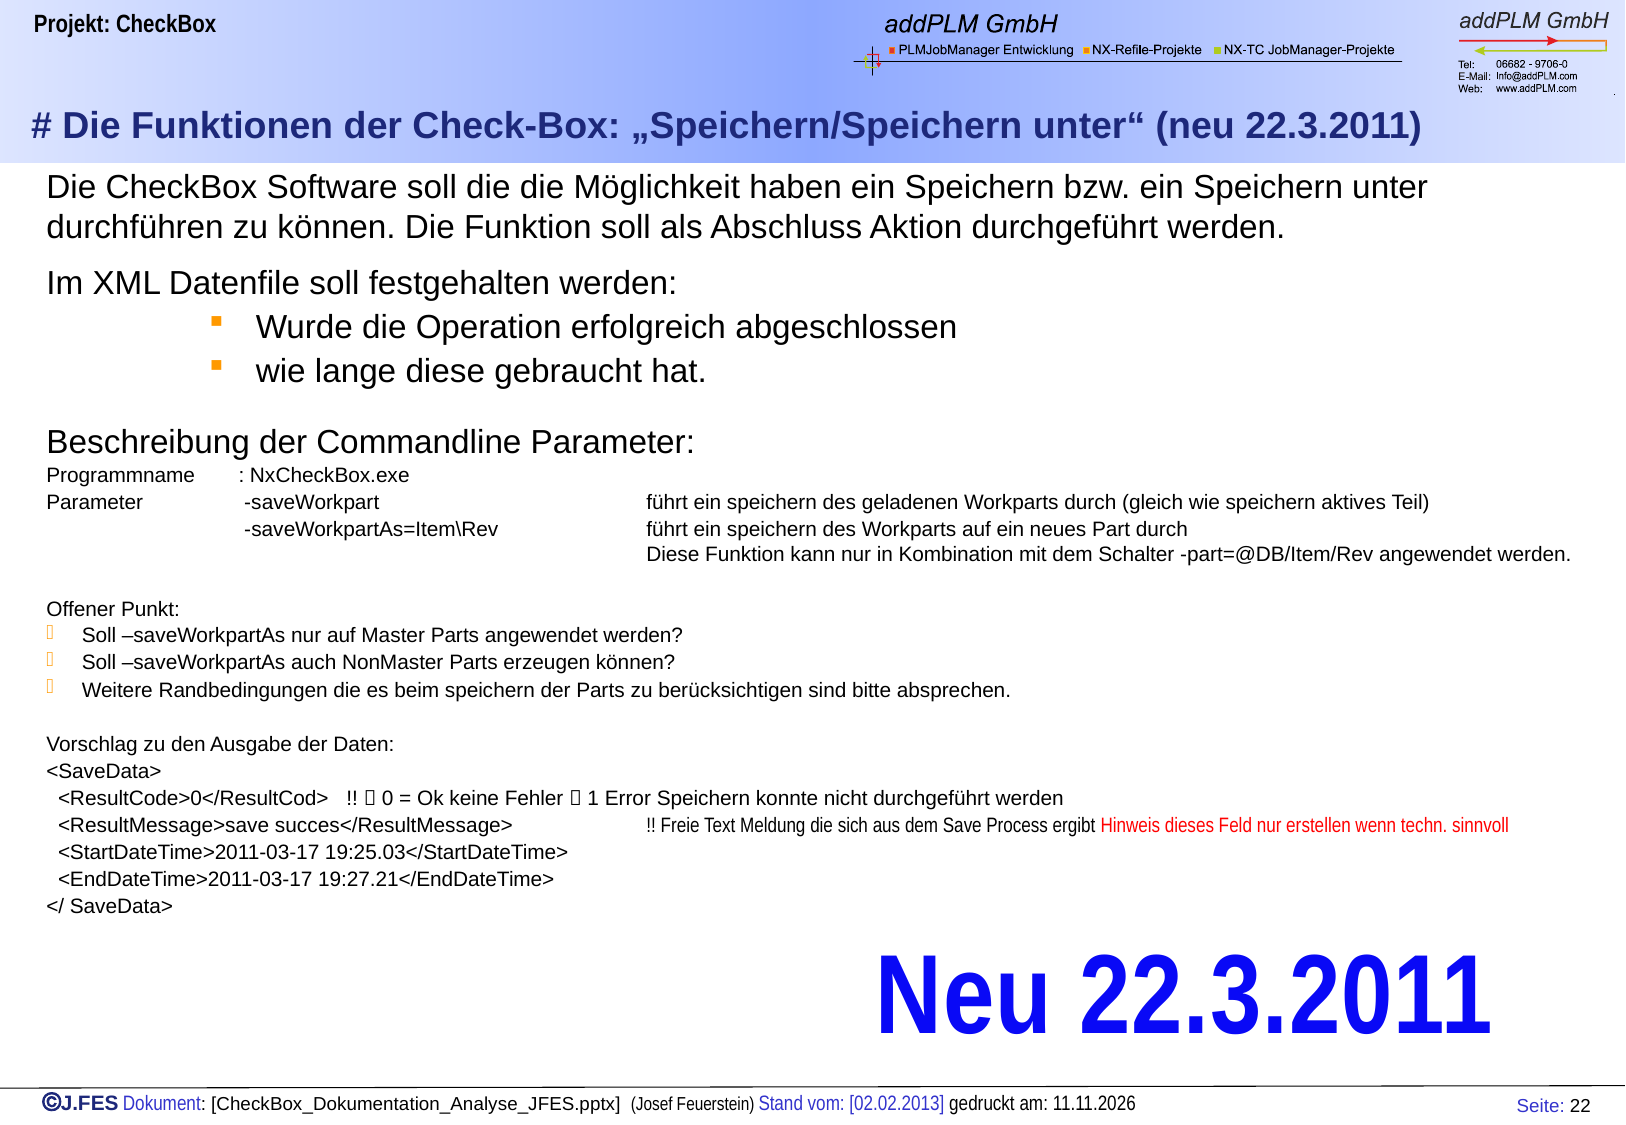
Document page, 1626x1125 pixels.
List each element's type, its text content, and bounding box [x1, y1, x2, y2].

title # Die Funktionen der Check-Box: „Speichern/Speichern unter“ (neu 22.3.2011) [30, 73, 1600, 148]
text_box Die CheckBox Software soll die die Möglichkeit haben ein Speichern bzw. ein Speichern unter durchführen zu können. Die Funktion soll als Abschluss Aktion durchgeführt werden. Im XML Datenfile soll festgehalten werden: Wurde die Operation erfolgreich abgeschlossen wie lange diese gebraucht hat. Beschreibung der Commandline Parameter: Programmname : NxCheckBox.exe Parameter -saveWorkpart führt ein speichern des geladenen Workparts durch (gleich wie speichern aktives Teil) -saveWorkpartAs=Item\Rev führt ein speichern des Workparts auf ein neues Part durch Diese Funktion kann nur in Kombination mit dem Schalter -part=@DB/Item/Rev angewendet werden. Offener Punkt: Soll –saveWorkpartAs nur auf Master Parts angewendet werden? Soll –saveWorkpartAs auch NonMaster Parts erzeugen können? Weitere Randbedingungen die es beim speichern der Parts zu berücksichtigen sind bitte absprechen. Vorschlag zu den Ausgabe der Daten: <SaveData> <ResultCode>0</ResultCod> !!  0 = Ok keine Fehler  1 Error Speichern konnte nicht durchgeführt werden <ResultMessage>save succes</ResultMessage> !! Freie Text Meldung die sich aus dem Save Process ergibt Hinweis dieses Feld nur erstellen wenn techn. sinnvoll <StartDateTime>2011-03-17 19:25.03</StartDateTime> <EndDateTime>2011-03-17 19:27.21</EndDateTime> </ SaveData> [31, 157, 1590, 925]
text_box Neu 22.3.2011 [860, 913, 1509, 1064]
